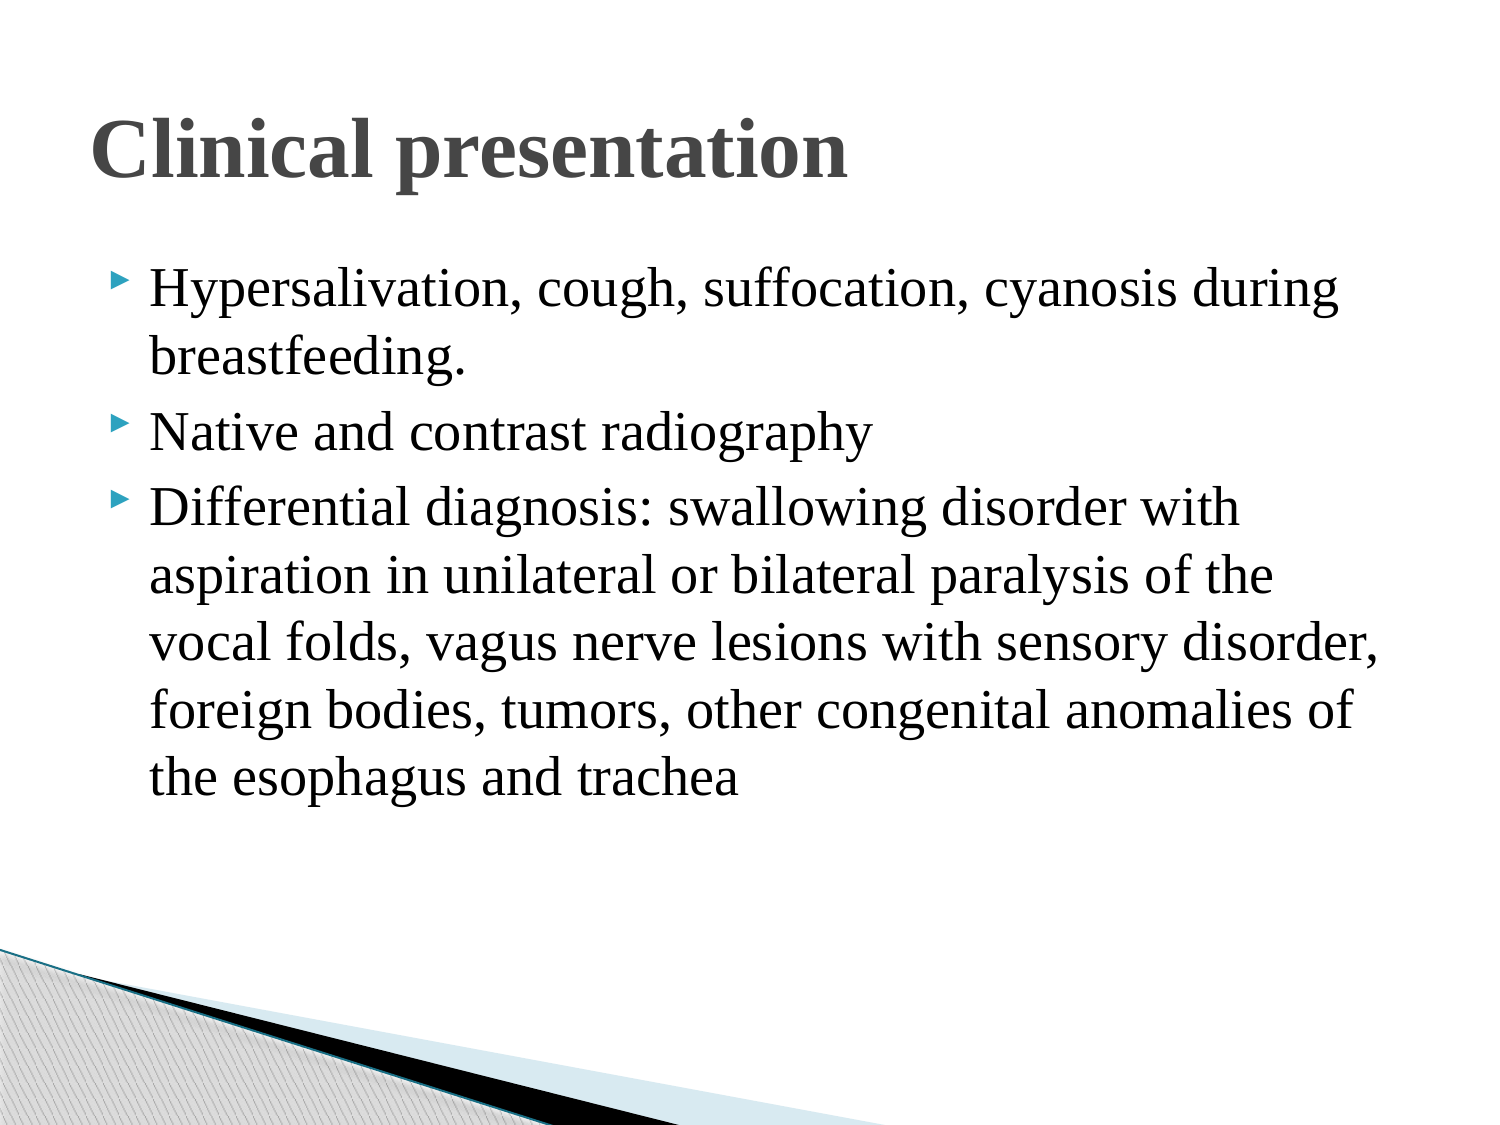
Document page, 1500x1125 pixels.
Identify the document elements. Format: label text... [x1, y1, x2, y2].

title Clinical presentation [75, 50, 1425, 238]
list Hypersalivation, cough, suffocation, cyanosis during breastfeeding. Native and contrast radiography Differential diagnosis: swallowing disorder with aspiration in unilateral or bilateral paralysis of the vocal folds, vagus nerve lesions with sensory disorder, foreign bodies, tumors, other congenital anomalies of the esophagus and trachea [75, 243, 1425, 986]
